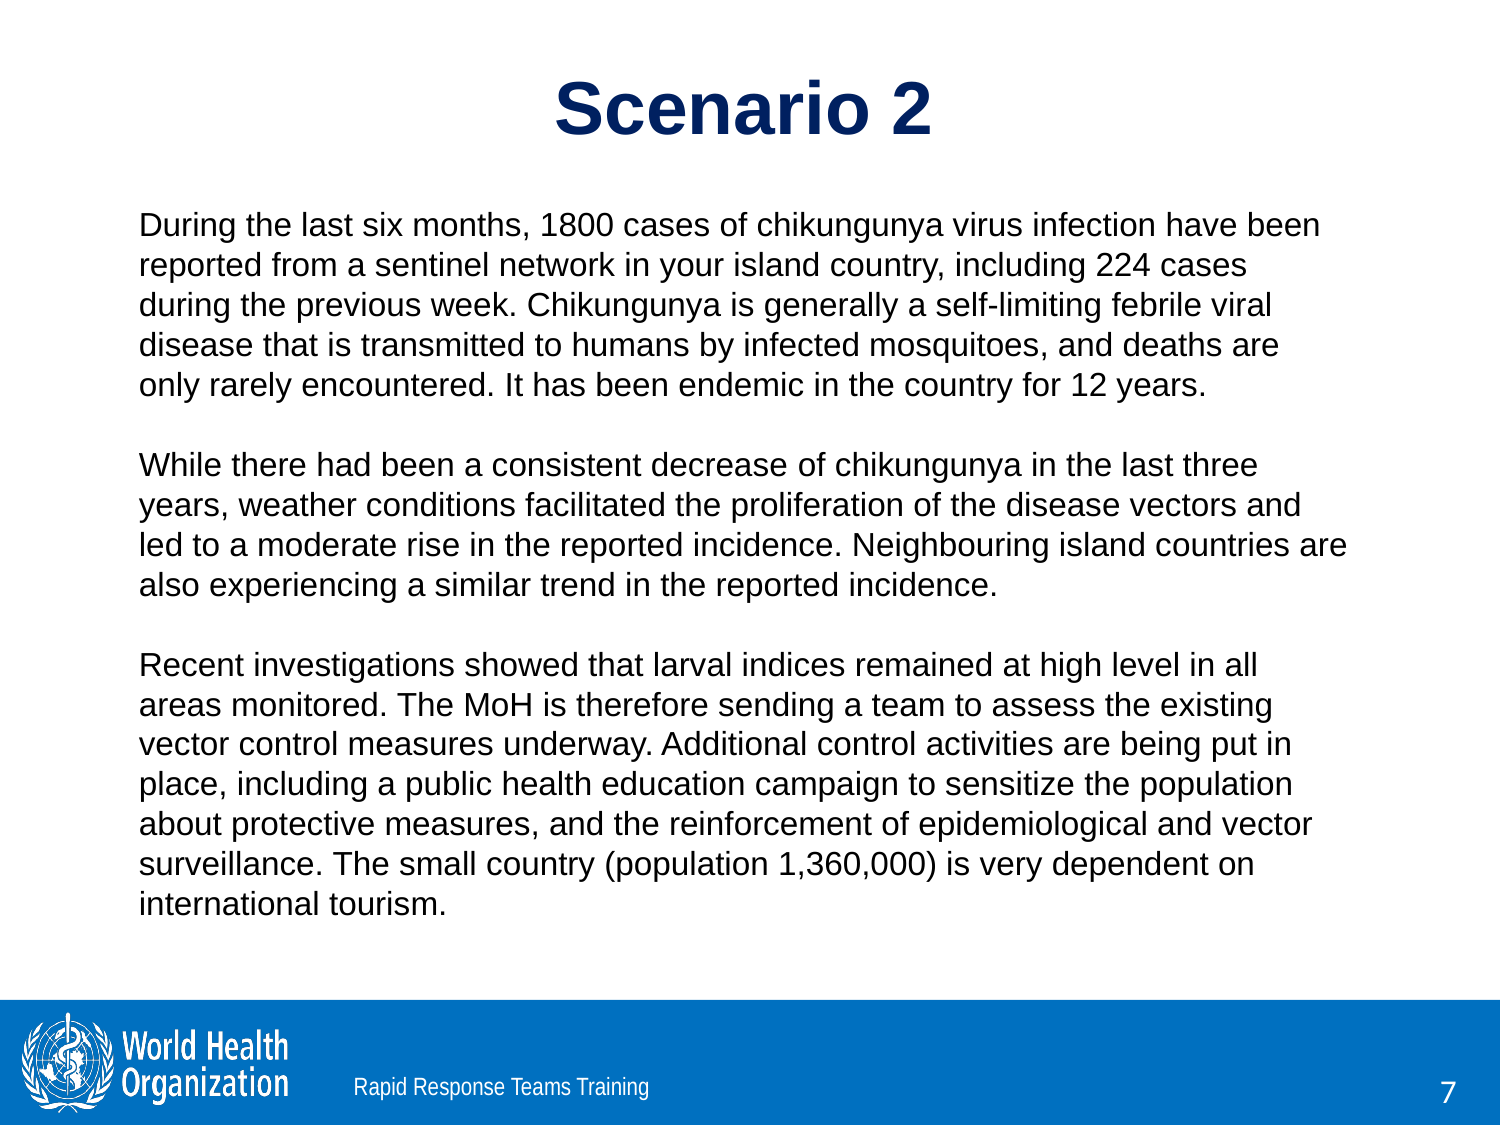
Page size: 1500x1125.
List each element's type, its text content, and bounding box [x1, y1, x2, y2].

text_box During the last six months, 1800 cases of chikungunya virus infection have been reported from a sentinel network in your island country, including 224 cases during the previous week. Chikungunya is generally a self-limiting febrile viral disease that is transmitted to humans by infected mosquitoes, and deaths are only rarely encountered. It has been endemic in the country for 12 years. While there had been a consistent decrease of chikungunya in the last three years, weather conditions facilitated the proliferation of the disease vectors and led to a moderate rise in the reported incidence. Neighbouring island countries are also experiencing a similar trend in the reported incidence. Recent investigations showed that larval indices remained at high level in all areas monitored. The MoH is therefore sending a team to assess the existing vector control measures underway. Additional control activities are being put in place, including a public health education campaign to sensitize the population about protective measures, and the reinforcement of epidemiological and vector surveillance. The small country (population 1,360,000) is very dependent on international tourism. [123, 196, 1365, 930]
title Scenario 2 [69, 10, 1420, 199]
picture [21, 1012, 288, 1113]
